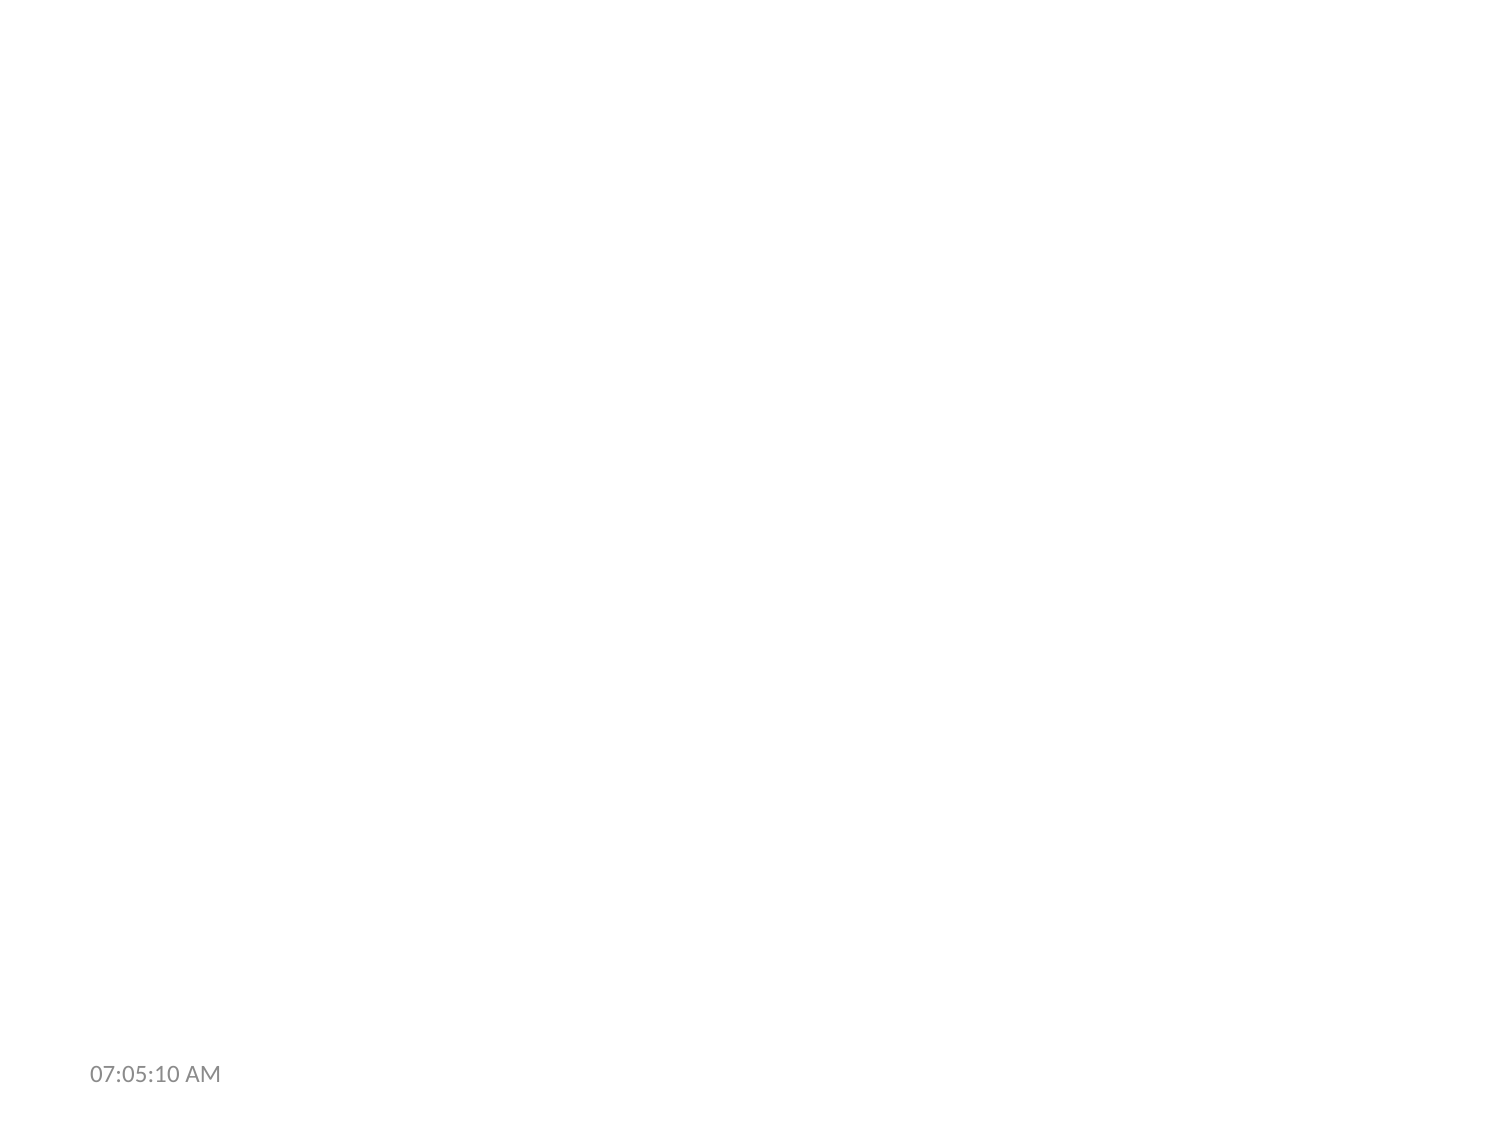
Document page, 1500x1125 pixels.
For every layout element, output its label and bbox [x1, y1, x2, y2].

slide_number [75, 1042, 425, 1103]
